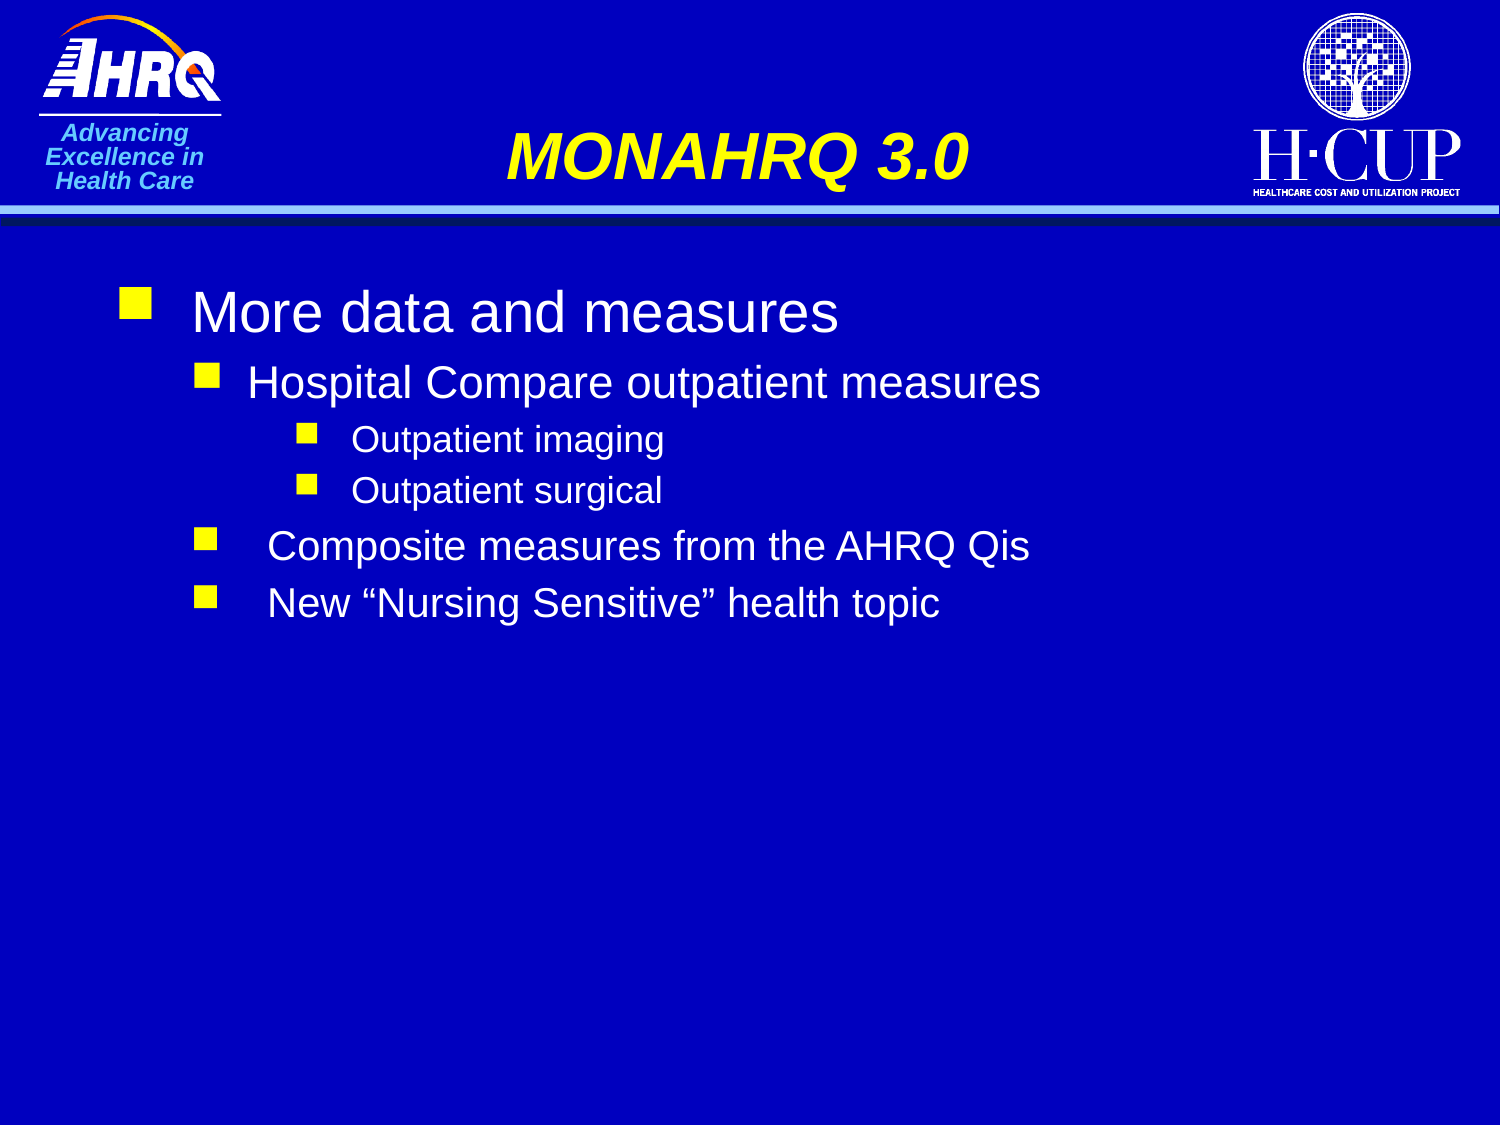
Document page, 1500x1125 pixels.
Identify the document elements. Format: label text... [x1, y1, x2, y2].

list More data and measures Hospital Compare outpatient measures Outpatient imaging Outpatient surgical Composite measures from the AHRQ Qis New “Nursing Sensitive” health topic [99, 274, 1412, 751]
picture [39, 12, 224, 104]
picture [1250, 10, 1463, 199]
title MONAHRQ 3.0 [238, 74, 1238, 202]
